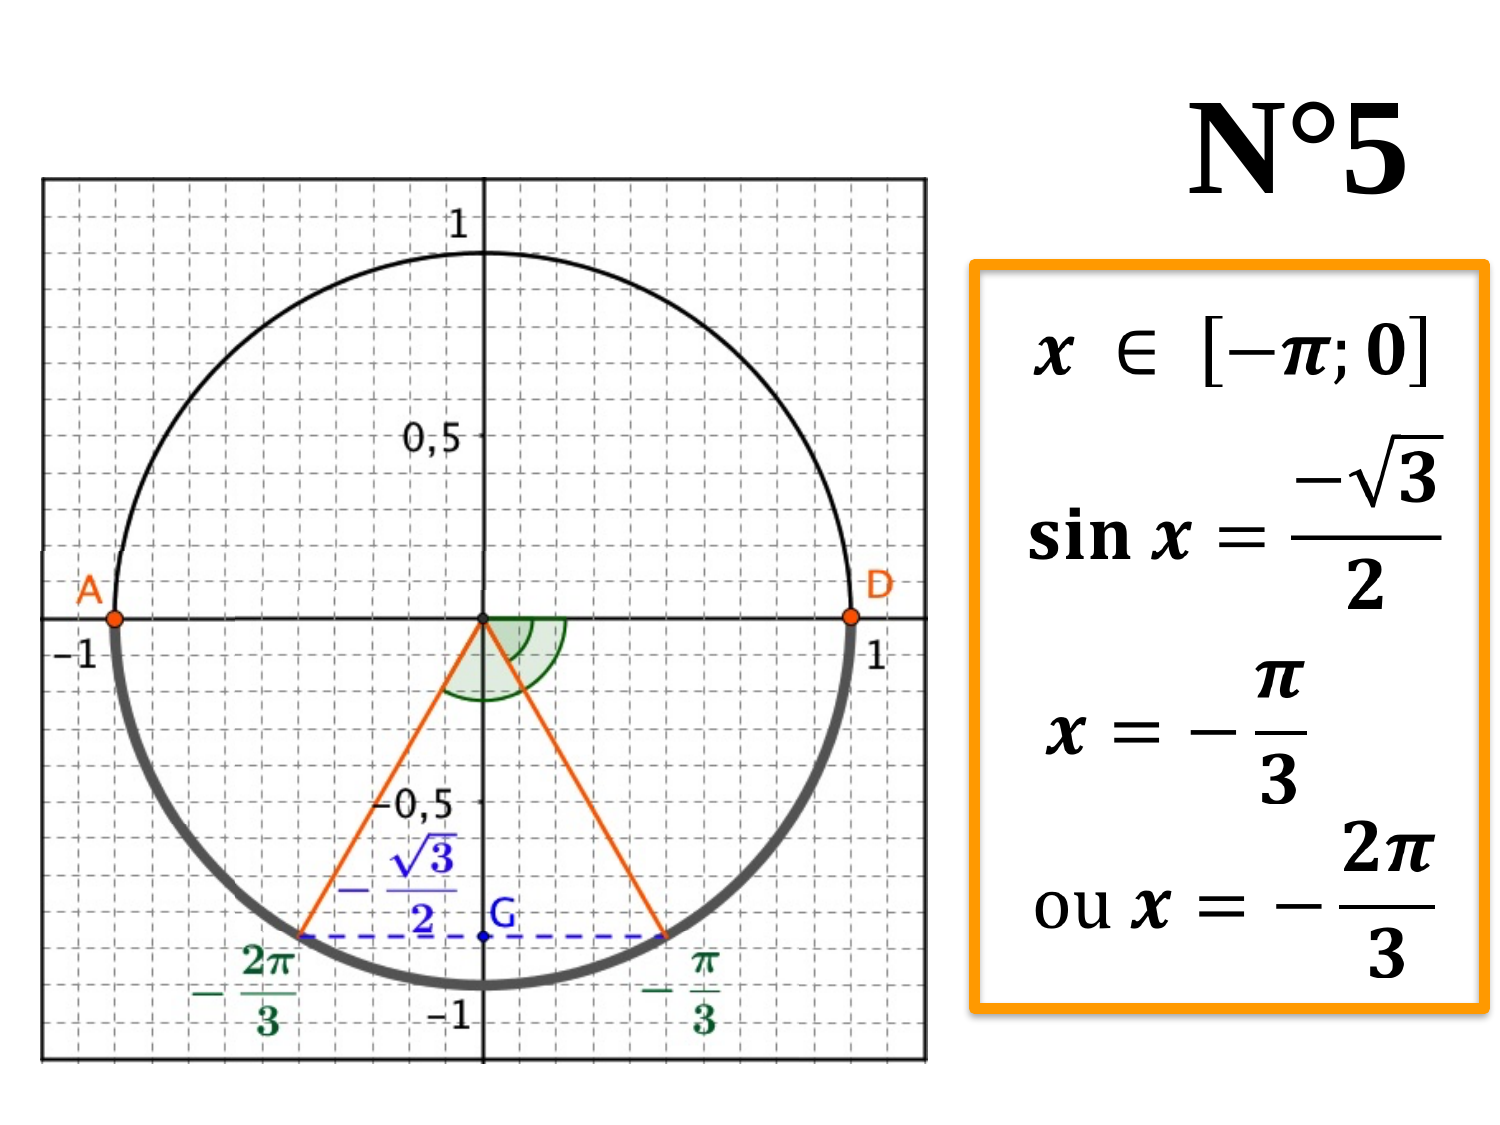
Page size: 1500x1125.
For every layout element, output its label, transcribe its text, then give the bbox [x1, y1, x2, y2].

text_box [974, 264, 1485, 1009]
picture [39, 176, 1471, 1064]
title N°5 [75, 45, 1425, 233]
